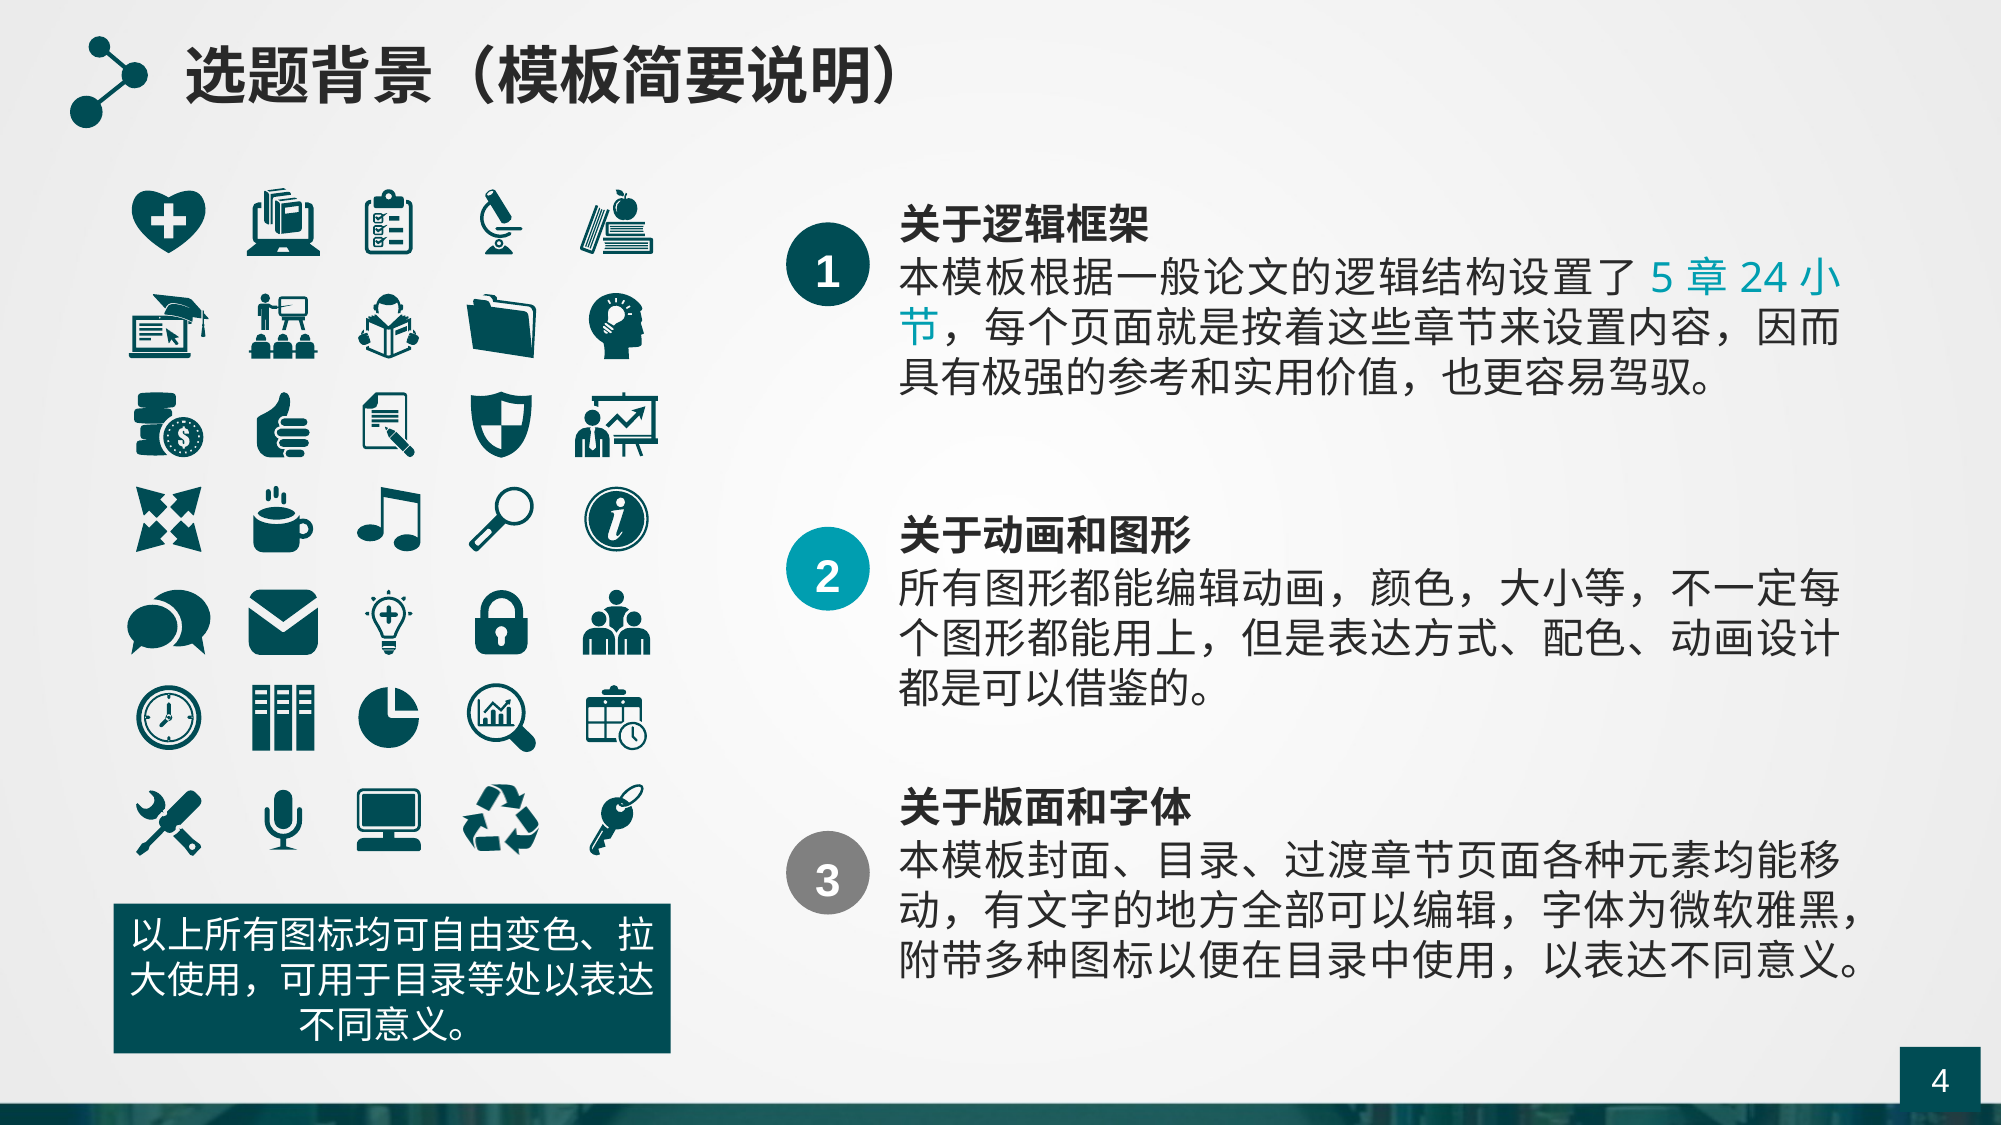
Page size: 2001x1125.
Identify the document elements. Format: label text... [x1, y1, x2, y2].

text_box [153, 589, 211, 655]
text_box [362, 392, 415, 458]
text_box [582, 611, 616, 655]
text_box [358, 293, 420, 359]
text_box [136, 520, 168, 552]
text_box [296, 684, 315, 751]
text_box [136, 790, 202, 856]
text_box 关于版面和字体 [884, 773, 1508, 826]
text_box [136, 486, 168, 518]
text_box 所有图形都能编辑动画，颜色，大小等，不一定每个图形都能用上，但是表达方式、配色、动画设计都是可以借鉴的。 [883, 554, 1856, 719]
text_box [381, 641, 396, 655]
text_box [603, 606, 629, 633]
text_box [466, 294, 537, 359]
text_box [575, 427, 610, 458]
text_box [257, 293, 308, 331]
text_box [257, 506, 296, 520]
text_box [470, 391, 532, 458]
text_box [356, 788, 421, 852]
text_box 选题背景（模板简要说明） [169, 28, 950, 119]
text_box 2 [786, 526, 870, 611]
text_box [591, 392, 658, 457]
text_box [589, 784, 644, 856]
text_box [256, 392, 310, 458]
text_box [170, 486, 202, 518]
text_box 本模板根据一般论文的逻辑结构设置了5章24小节，每个页面就是按着这些章节来设置内容，因而具有极强的参考和实用价值，也更容易驾驭。 [883, 242, 1856, 408]
text_box [136, 685, 202, 750]
text_box [252, 684, 271, 751]
text_box [580, 189, 654, 254]
text_box [584, 409, 601, 426]
text_box [131, 190, 206, 254]
text_box [371, 596, 406, 639]
text_box [248, 607, 318, 655]
text_box [134, 392, 176, 456]
text_box [281, 201, 302, 234]
text_box [358, 687, 419, 748]
text_box [373, 189, 404, 209]
text_box 以上所有图标均可自由变色、拉大使用，可用于目录等处以表达不同意义。 [113, 903, 671, 1054]
text_box [588, 293, 644, 360]
text_box 关于动画和图形 [884, 501, 1508, 554]
text_box [248, 333, 318, 359]
text_box 3 [786, 830, 870, 915]
text_box [275, 197, 298, 235]
text_box [249, 589, 317, 622]
text_box [617, 611, 651, 655]
text_box 关于逻辑框架 [884, 190, 1508, 242]
text_box [601, 685, 627, 695]
text_box [163, 417, 204, 458]
text_box [70, 36, 148, 129]
text_box [468, 486, 534, 552]
text_box [356, 486, 421, 552]
text_box [466, 683, 536, 753]
text_box [584, 486, 649, 552]
text_box [170, 520, 202, 552]
text_box [586, 697, 647, 751]
text_box [265, 489, 271, 502]
text_box [273, 485, 279, 499]
text_box [246, 202, 320, 256]
text_box [608, 589, 624, 605]
text_box [264, 807, 303, 850]
text_box [253, 515, 314, 553]
text_box [132, 294, 209, 352]
text_box [274, 684, 293, 751]
text_box [281, 492, 287, 505]
text_box [264, 188, 291, 225]
text_box [364, 199, 413, 255]
text_box [127, 604, 178, 655]
text_box [480, 189, 513, 255]
text_box [495, 227, 523, 231]
text_box [128, 353, 191, 359]
text_box 1 [786, 222, 870, 307]
text_box [274, 789, 293, 830]
text_box [475, 590, 528, 655]
picture [0, 0, 2001, 1125]
text_box 本模板封面、目录、过渡章节页面各种元素均能移动，有文字的地方全部可以编辑，字体为微软雅黑，附带多种图标以便在目录中使用，以表达不同意义。 [883, 826, 1856, 992]
